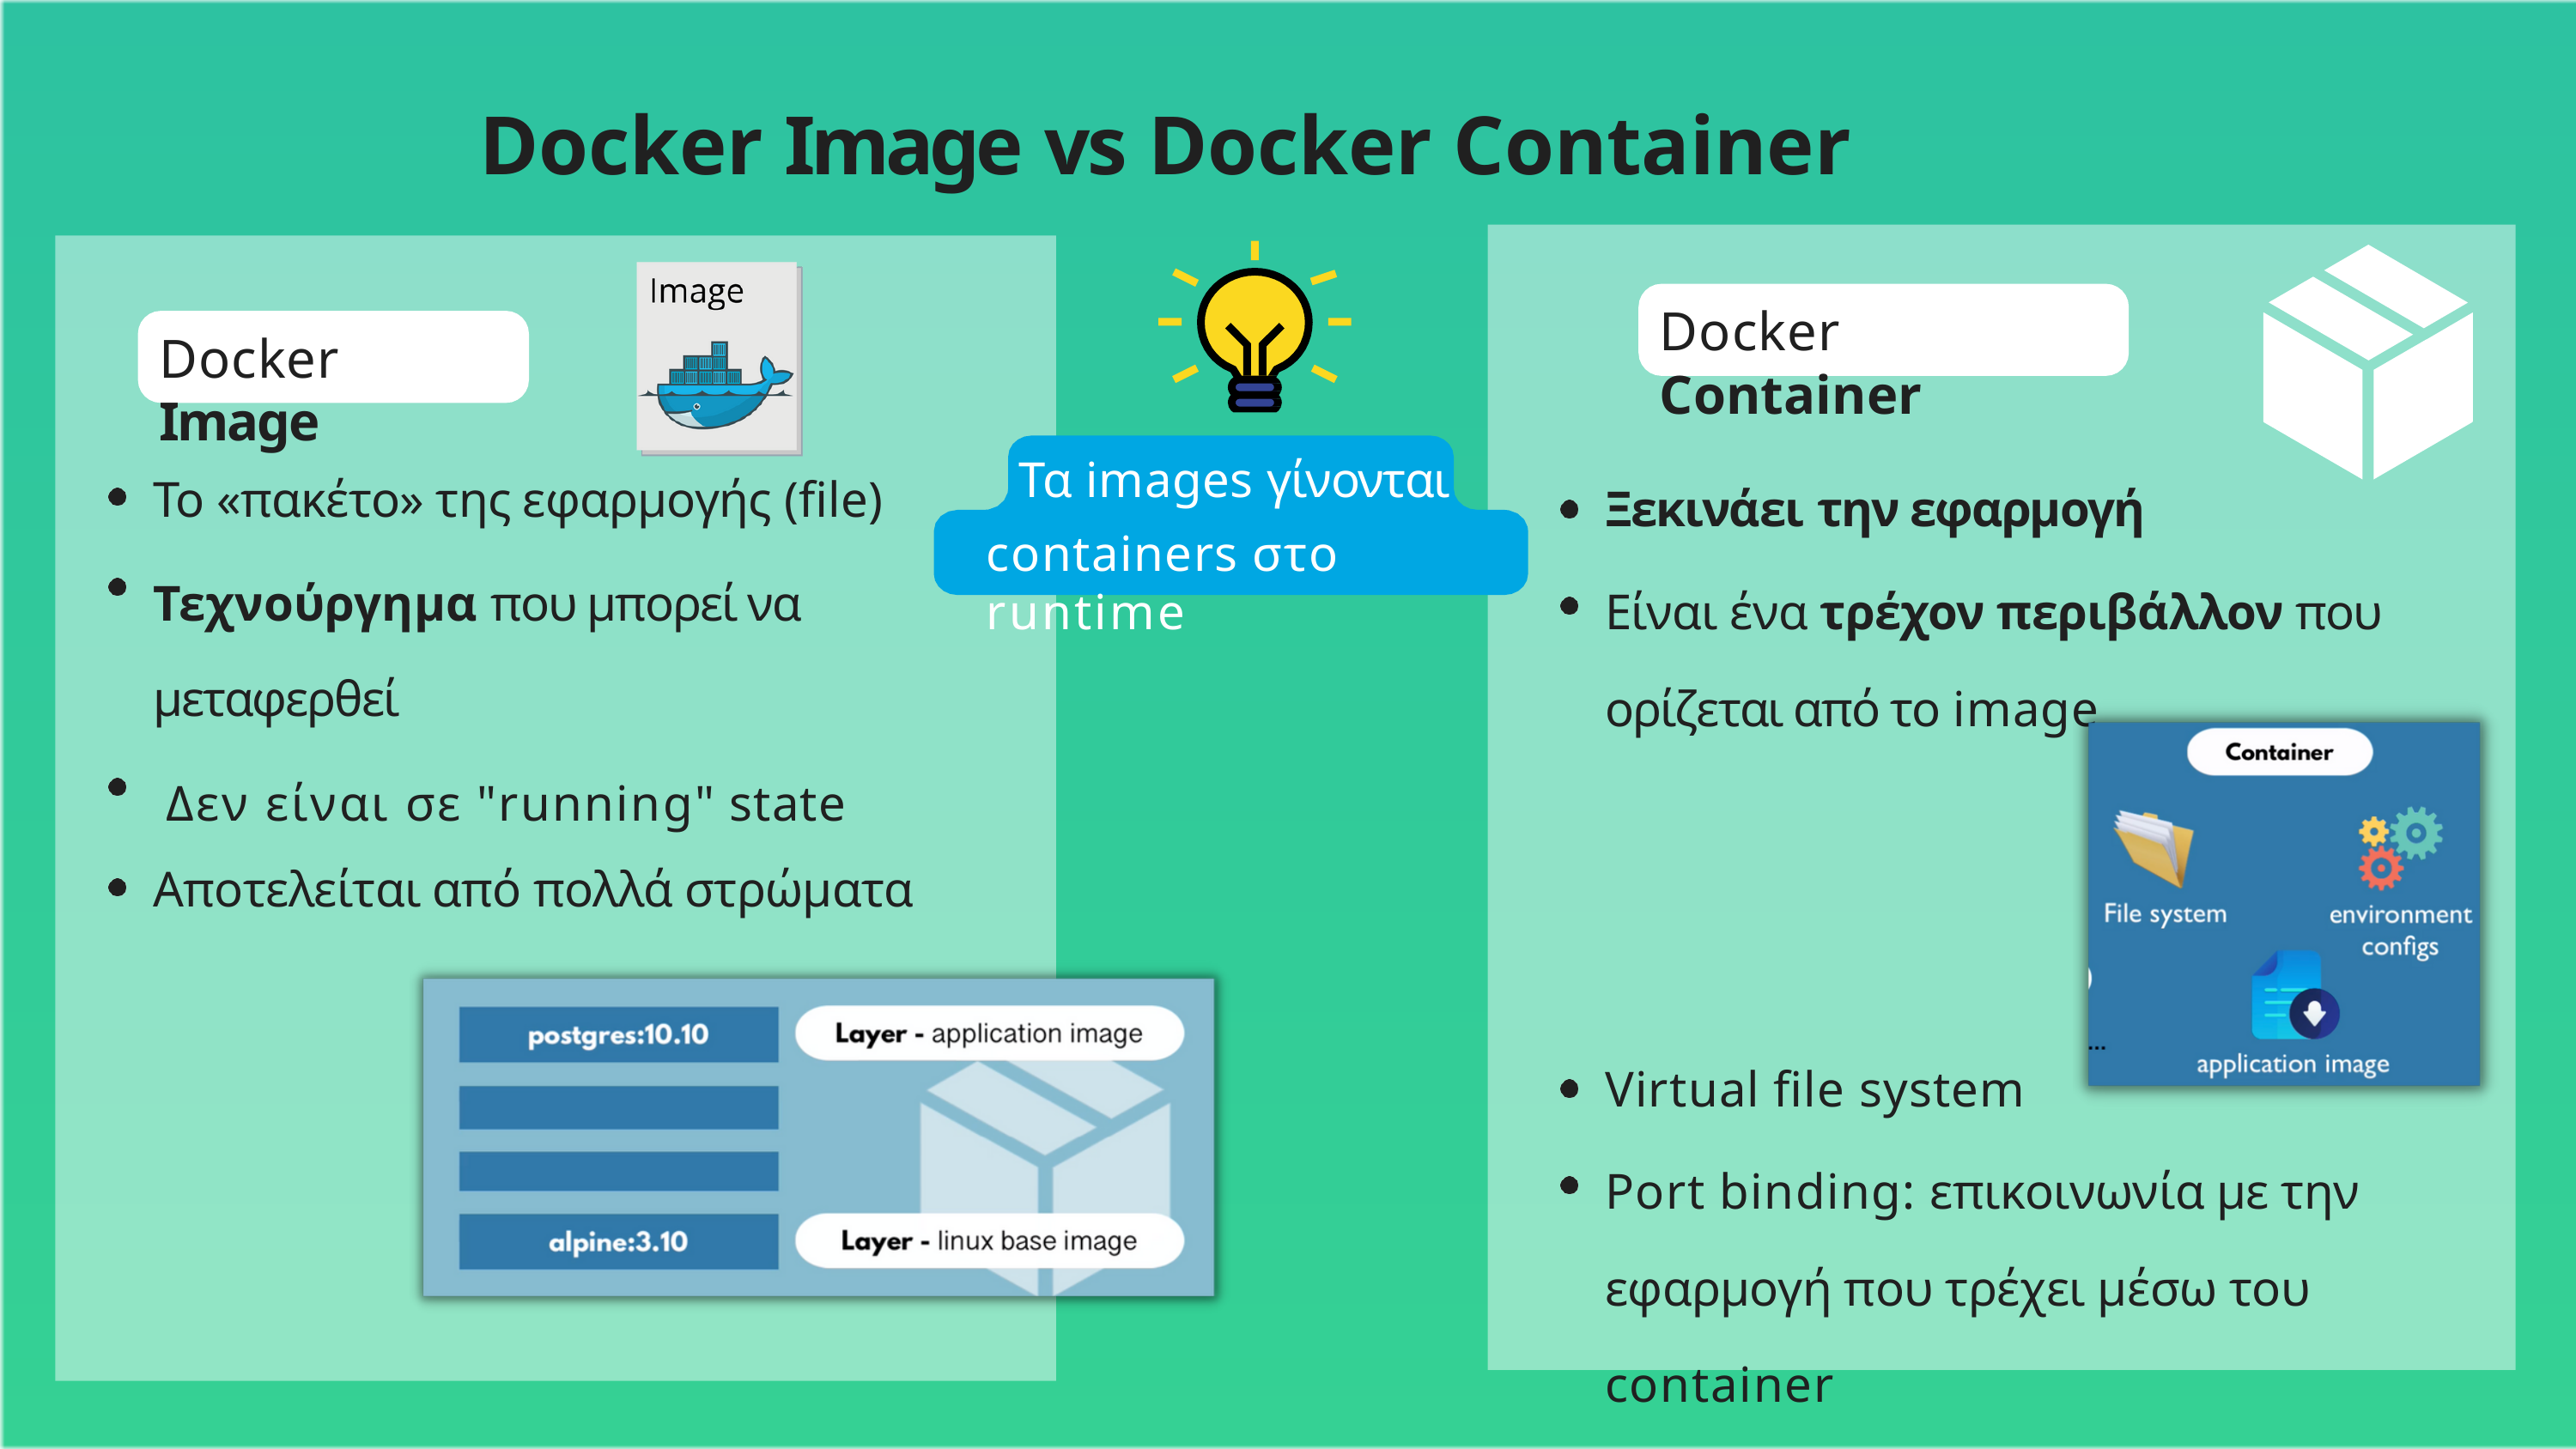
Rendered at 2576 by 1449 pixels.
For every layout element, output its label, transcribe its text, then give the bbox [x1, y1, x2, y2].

text_box [55, 235, 1056, 1381]
text_box Virtual file system Port binding: επικοινωνία με την εφαρμογή που τρέχει μέσω του container [1603, 1376, 2501, 1412]
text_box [1559, 1120, 1578, 1194]
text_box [933, 224, 2516, 1371]
picture [0, 0, 2576, 1449]
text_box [407, 240, 2473, 307]
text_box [407, 1120, 2473, 1316]
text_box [137, 310, 2501, 1111]
title Docker Image vs Docker Container [477, 92, 2019, 239]
